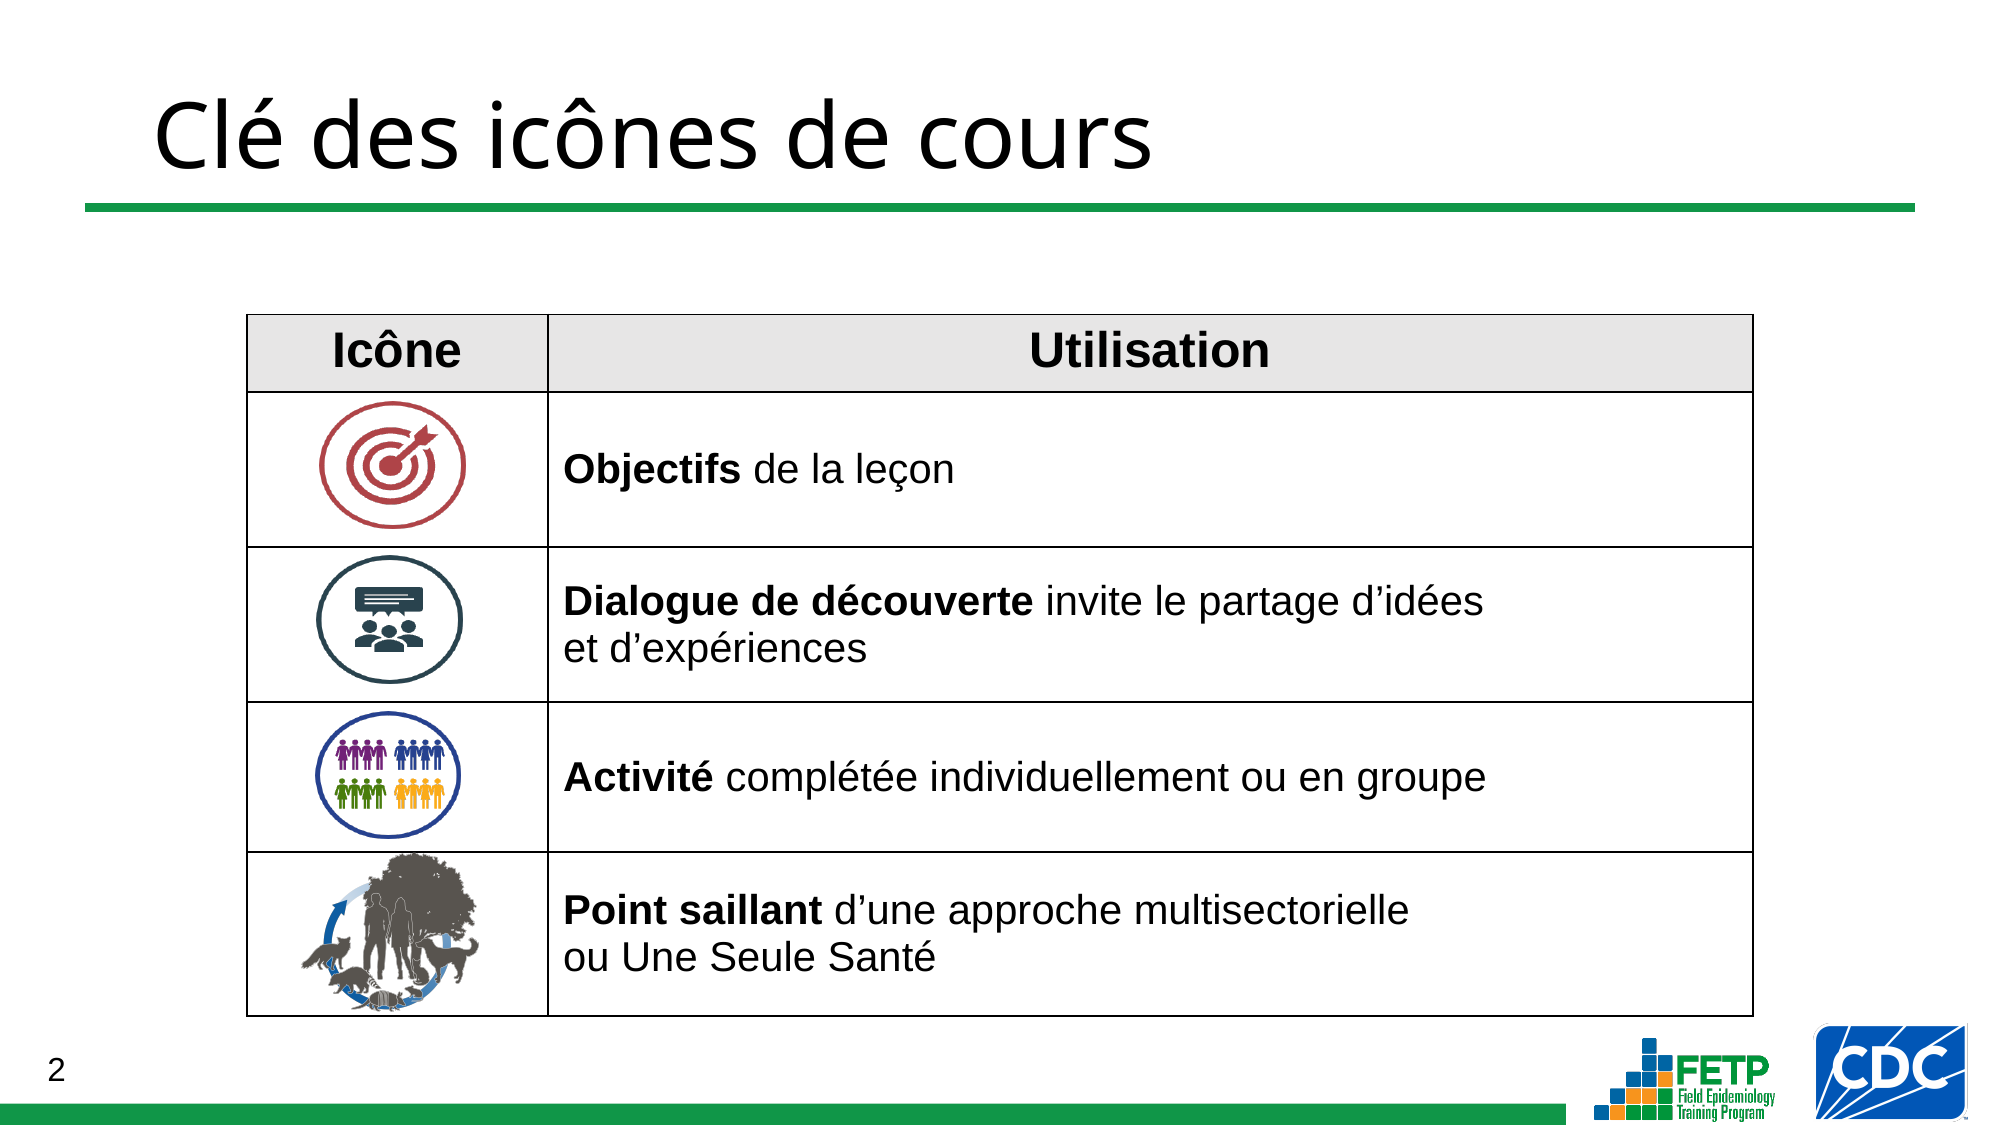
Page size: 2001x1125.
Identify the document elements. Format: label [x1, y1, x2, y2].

picture [316, 555, 463, 684]
picture [295, 851, 480, 1039]
picture [1594, 1038, 1775, 1122]
picture [315, 711, 461, 839]
picture [319, 401, 466, 529]
picture [1813, 1023, 1968, 1122]
